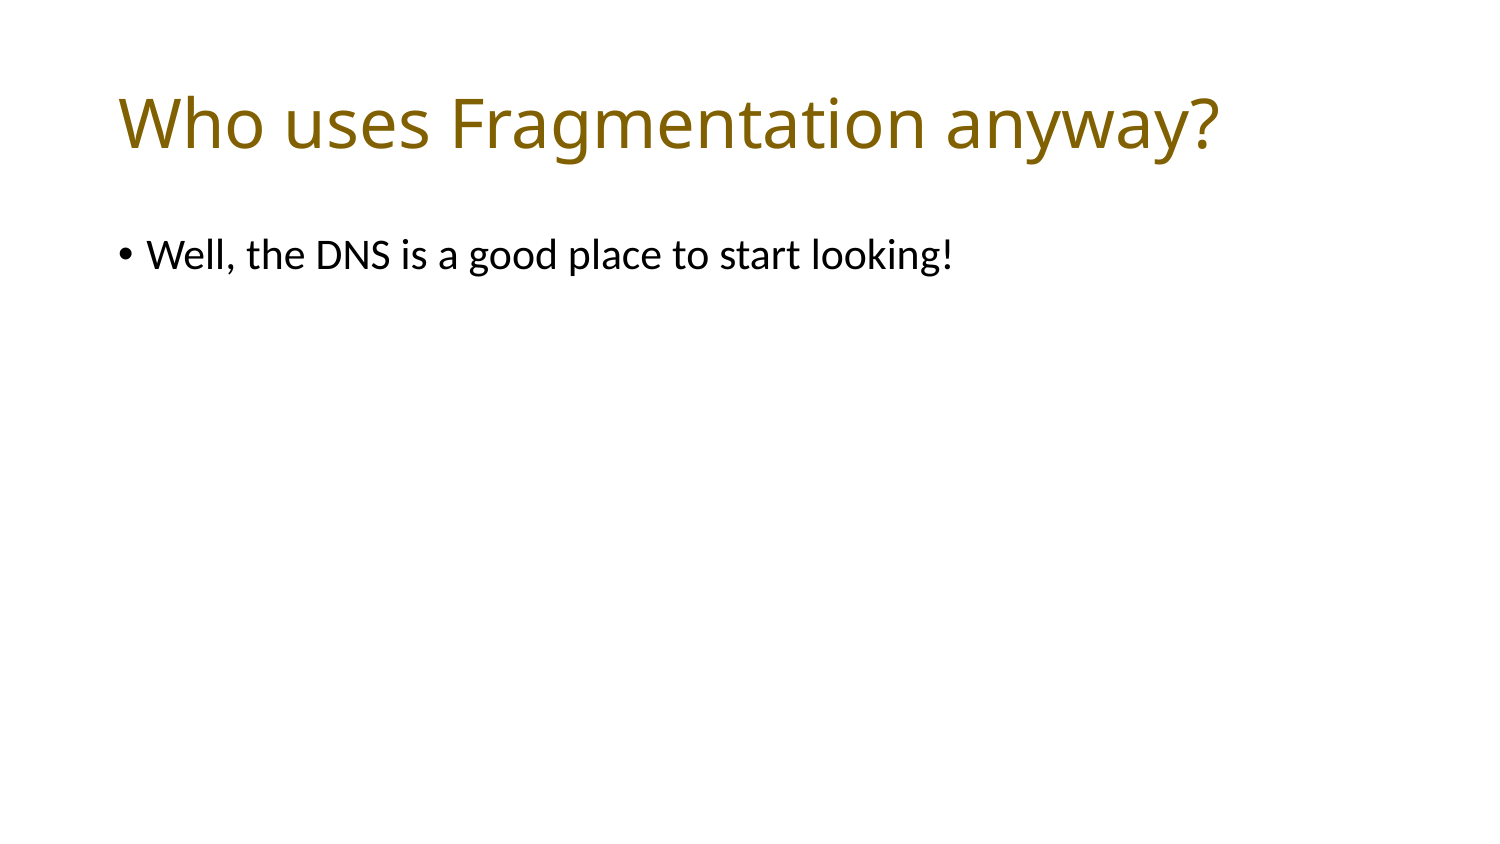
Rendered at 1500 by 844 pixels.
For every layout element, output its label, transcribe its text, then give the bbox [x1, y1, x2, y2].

title Who uses Fragmentation anyway? [103, 44, 1397, 208]
list Well, the DNS is a good place to start looking! [103, 224, 1397, 760]
